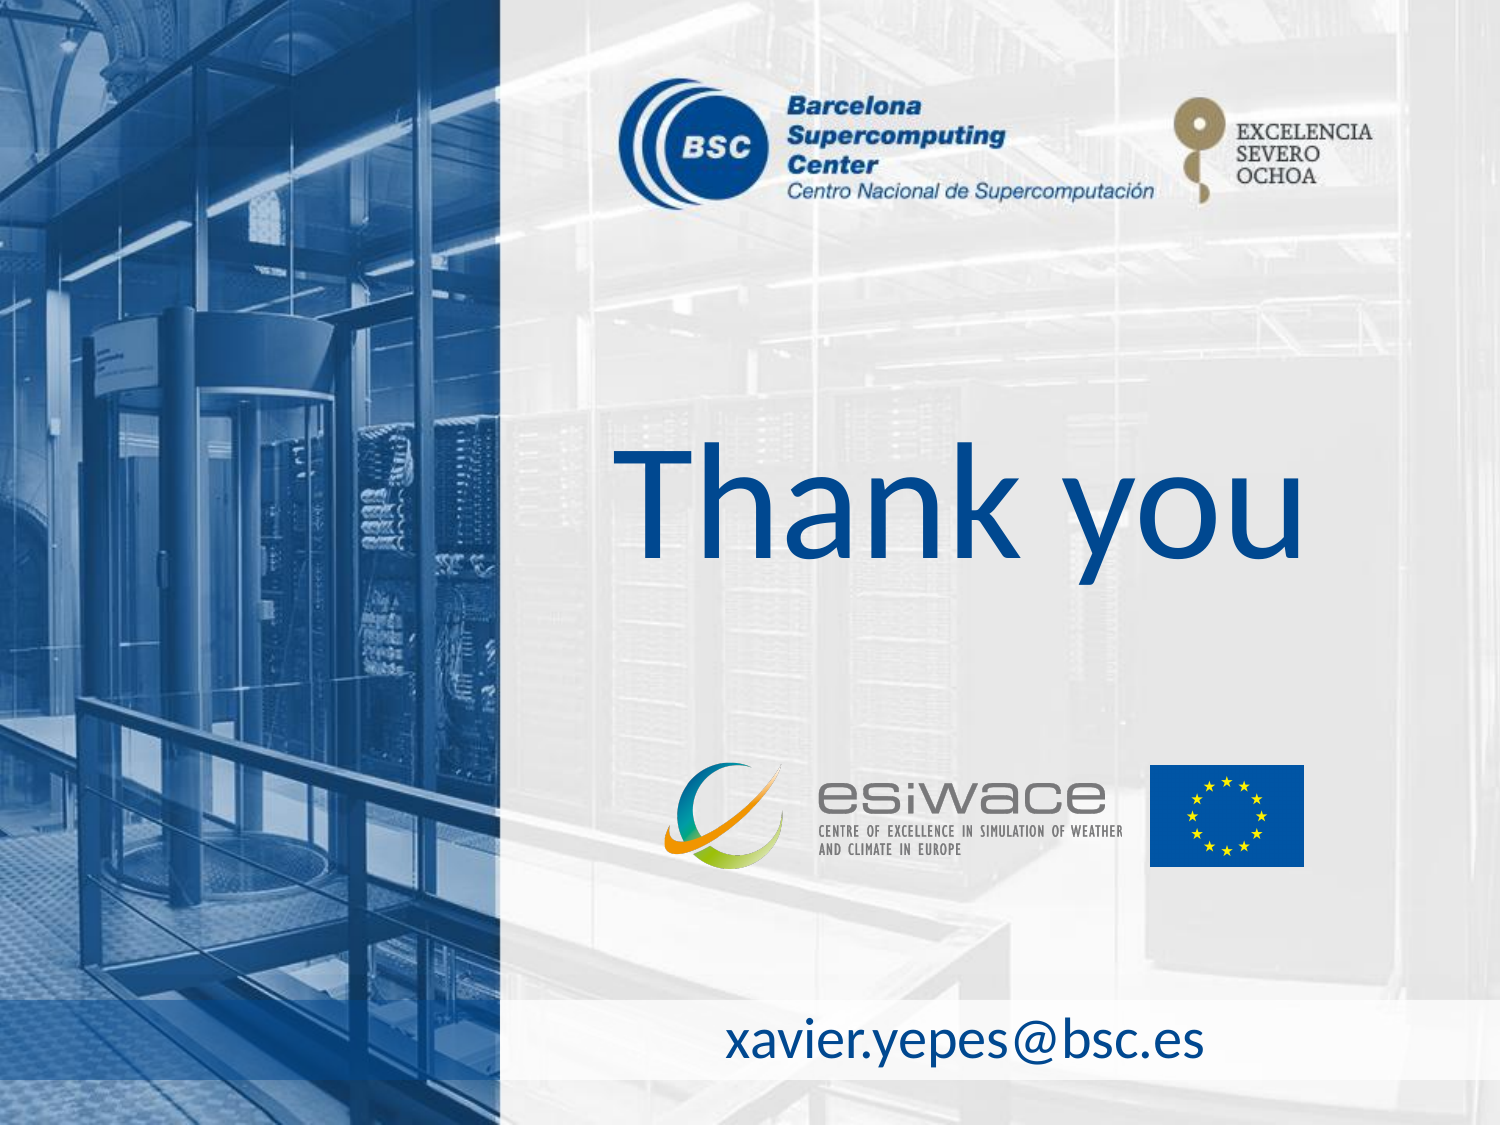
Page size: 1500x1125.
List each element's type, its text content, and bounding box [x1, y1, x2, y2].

picture [0, 0, 1500, 1125]
title Thank you [567, 259, 1393, 751]
subtitle xavier.yepes@bsc.es [591, 1001, 1341, 1078]
